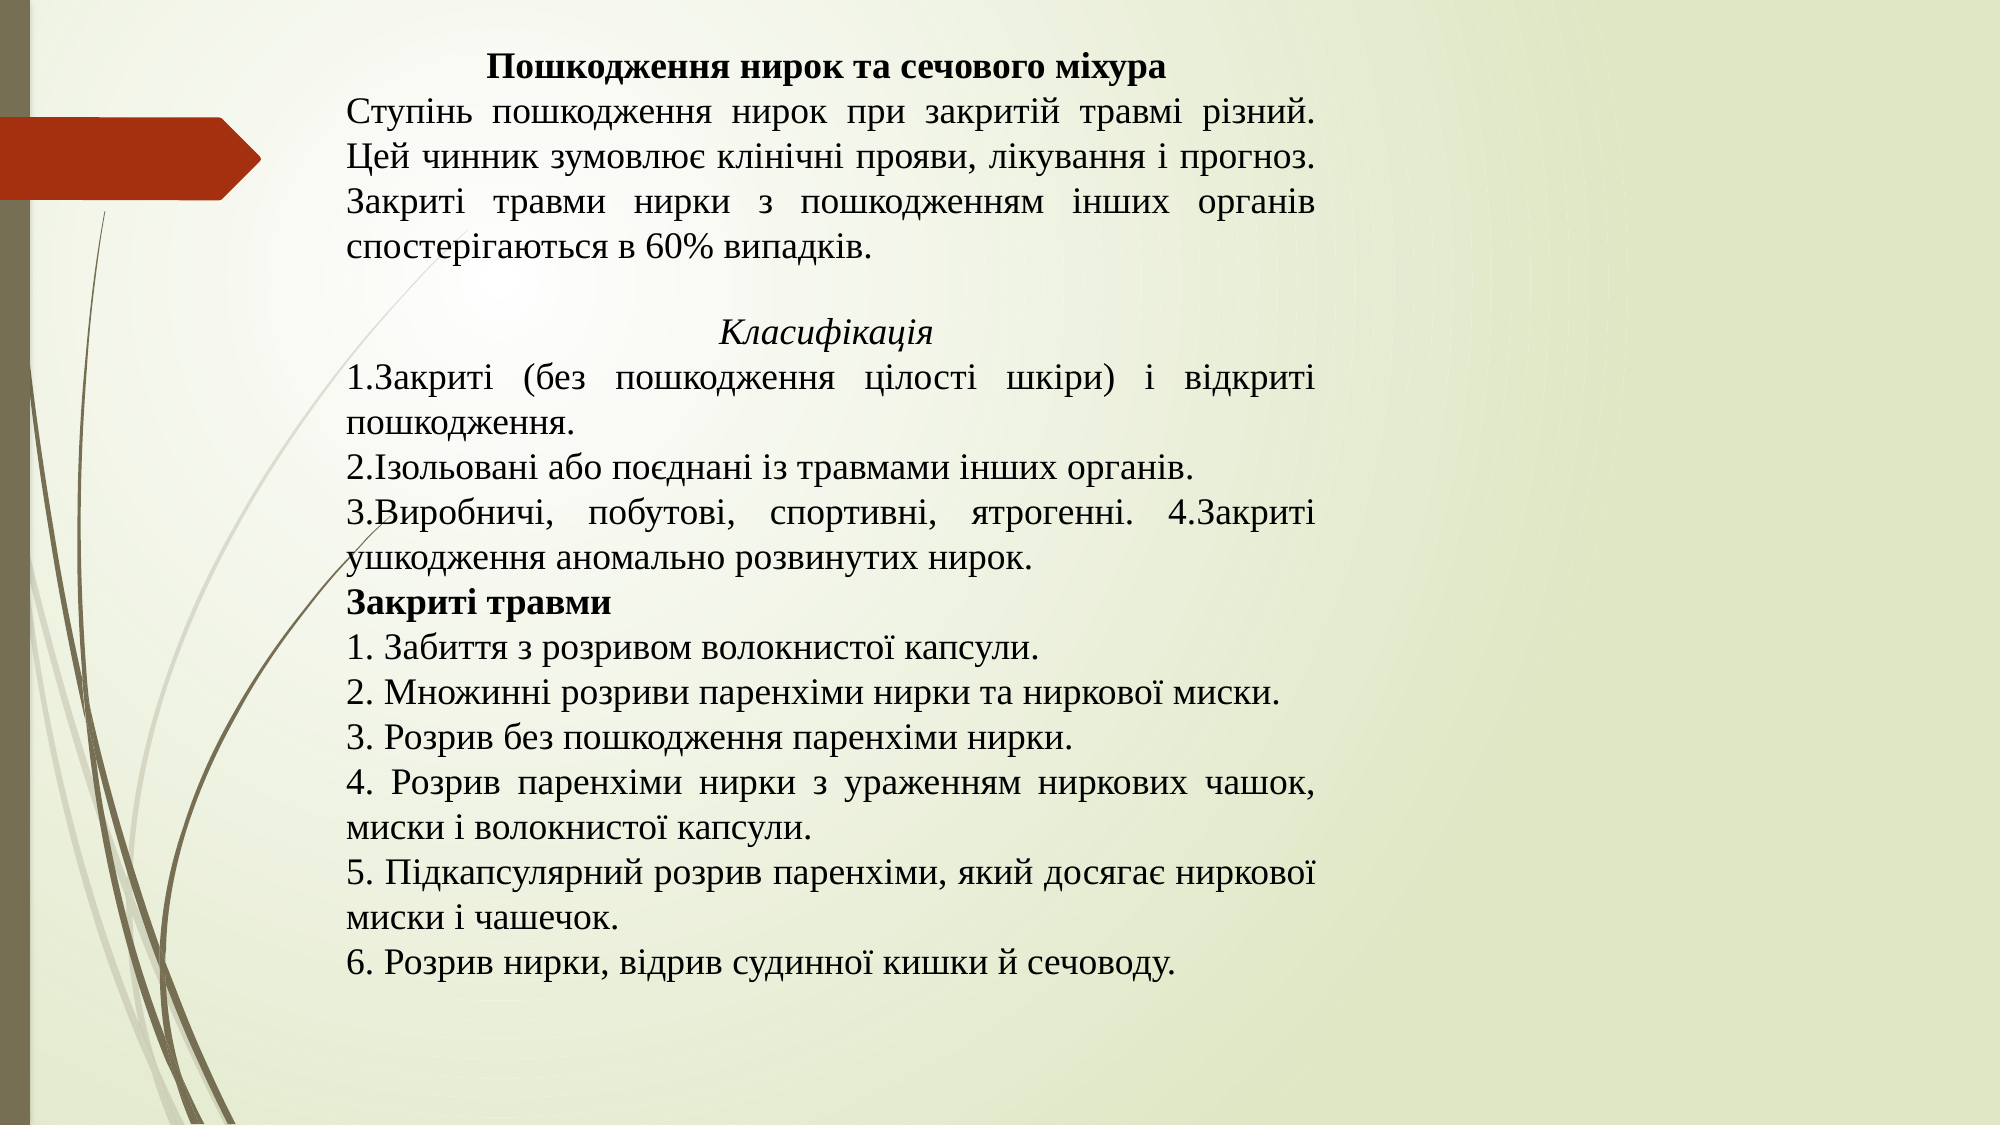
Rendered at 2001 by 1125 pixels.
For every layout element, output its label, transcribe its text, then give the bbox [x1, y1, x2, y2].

text_box Пошкодження нирок та сечового мiхура Ступінь пошкодження нирок при закритій травмі різний. Цей чинник зумовлює клінічні прояви, лікування і прогноз. Закриті травми нирки з пошкодженням інших органів спостерігаються в 60% випадків. [331, 34, 1332, 274]
text_box Класифікація 1.Закриті (без пошкодження цілості шкіри) і відкриті пошкодження. 2.Ізольовані або поєднані із травмами інших органів. 3.Виробничі, побутові, спортивні, ятрогенні. 4.Закриті ушкодження аномально розвинутих нирок. Закриті травми 1. Забиття з розривом волокнистої капсули. 2. Множинні розриви паренхіми нирки та ниркової миски. 3. Розрив без пошкодження паренхіми нирки. 4. Розрив паренхіми нирки з ураженням ниркових чашок, миски і волокнистої капсули. 5. Підкапсулярний розрив паренхіми, який досягає ниркової миски і чашечок. 6. Розрив нирки, відрив судинної кишки й сечоводу. [331, 299, 1332, 990]
